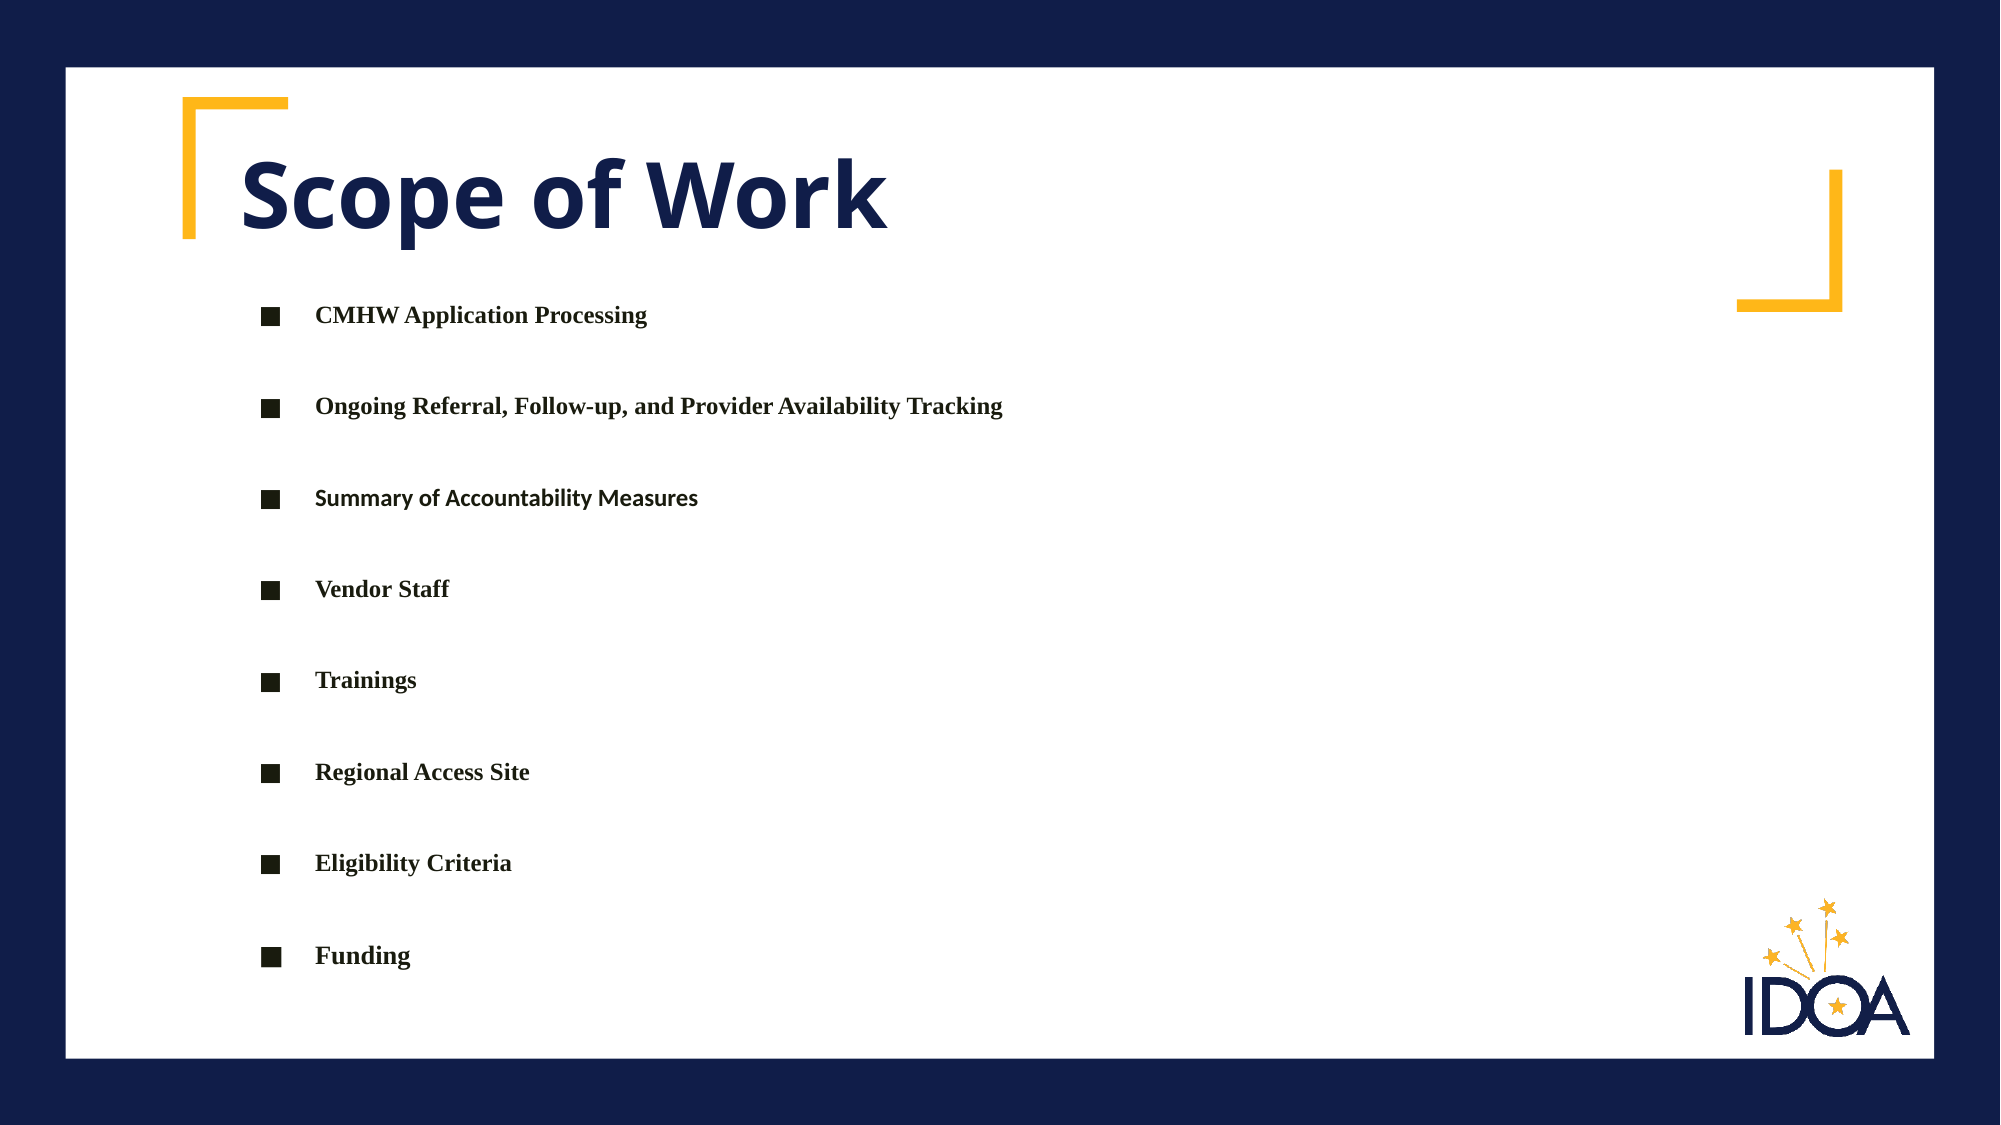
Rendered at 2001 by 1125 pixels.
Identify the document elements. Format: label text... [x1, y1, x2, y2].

picture [1702, 857, 1959, 1114]
title Scope of Work [225, 142, 1800, 279]
list CMHW Application Processing Ongoing Referral, Follow-up, and Provider Availability Tracking Summary of Accountability Measures Vendor Staff Trainings Regional Access Site Eligibility Criteria Funding [225, 293, 1800, 983]
